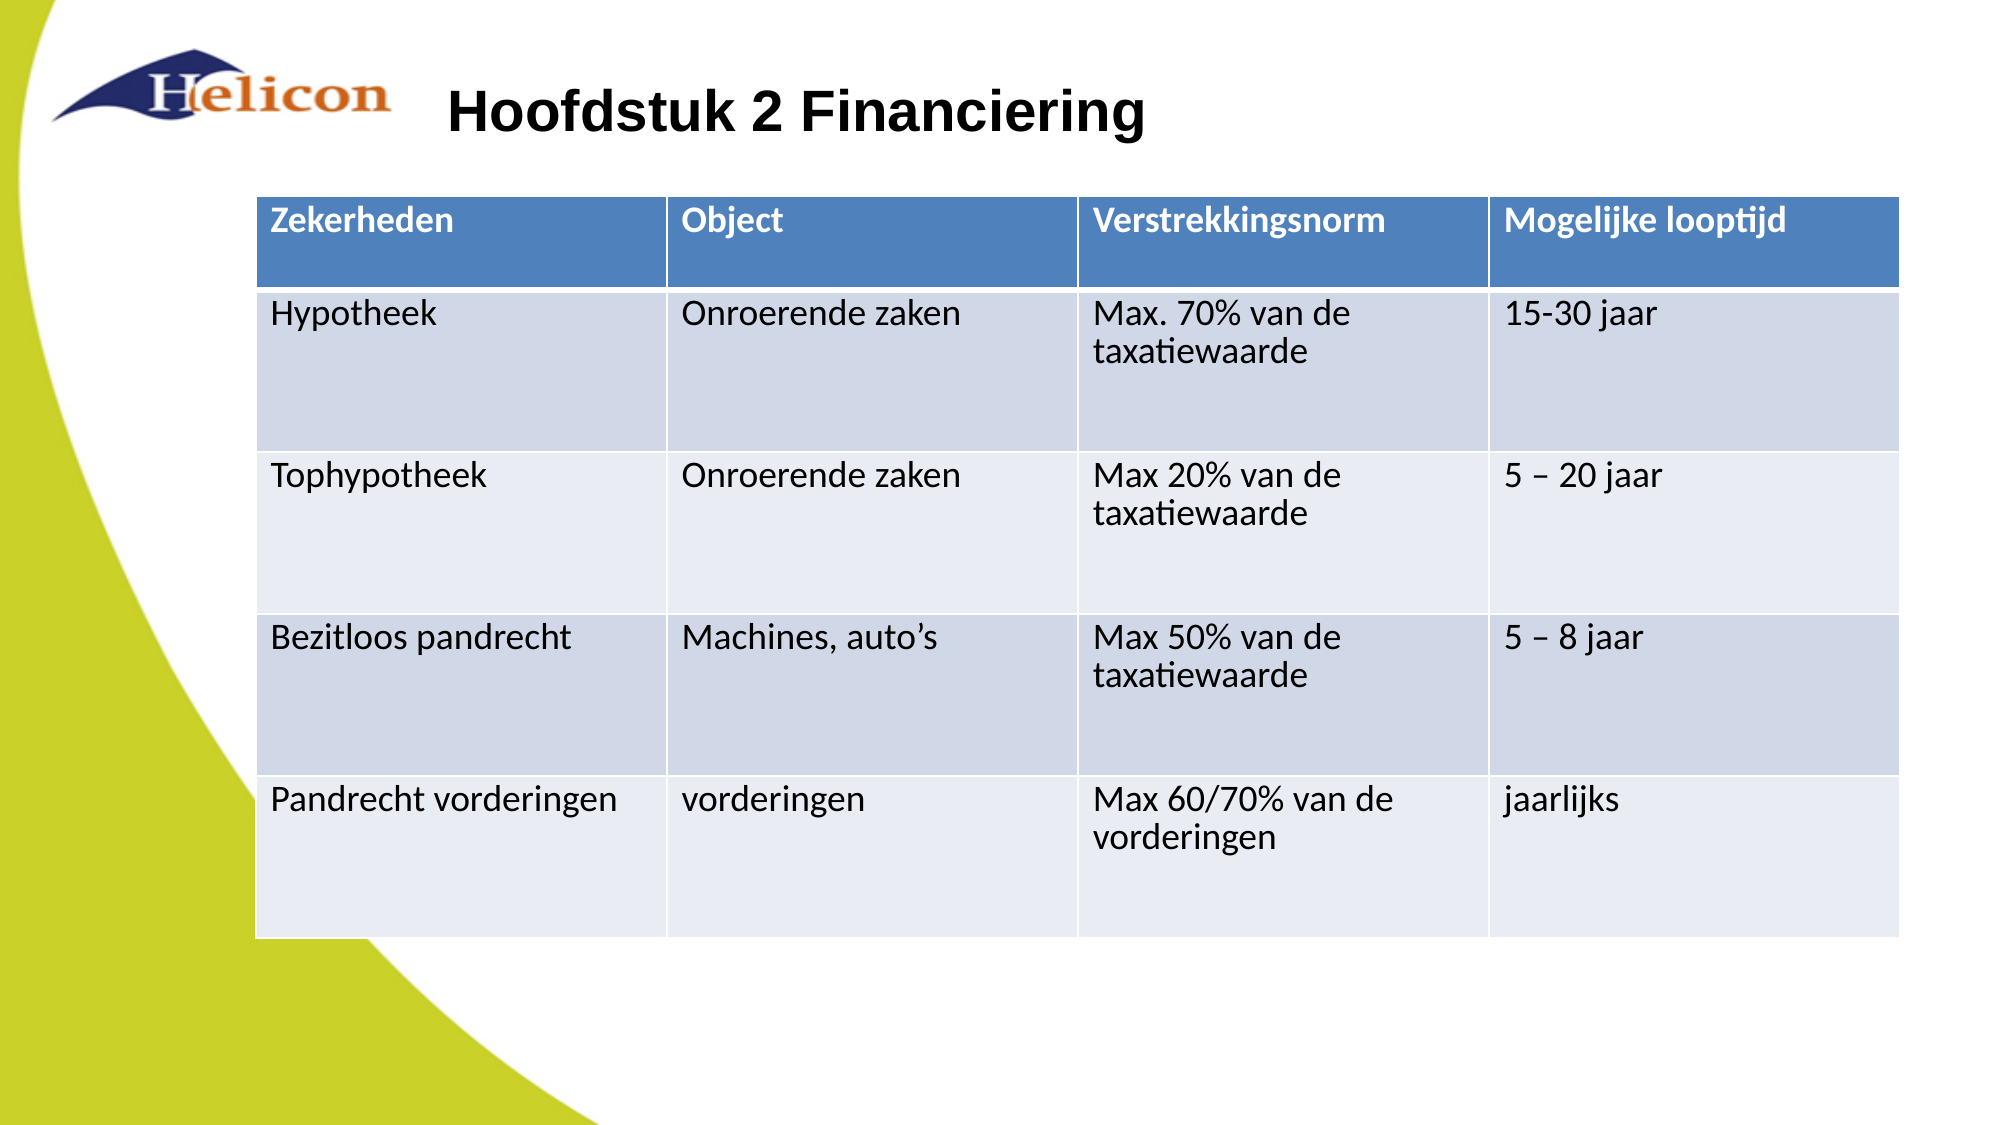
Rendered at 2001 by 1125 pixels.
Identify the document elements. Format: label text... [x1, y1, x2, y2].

table_cell jaarlijks [1490, 777, 1899, 937]
table_cell Max. 70% van de taxatiewaarde [1079, 293, 1488, 451]
title Hoofdstuk 2 Financiering [432, 54, 1887, 161]
table_cell Onroerende zaken [668, 453, 1077, 613]
table_cell vorderingen [668, 777, 1077, 937]
table_cell Pandrecht vorderingen [257, 777, 666, 937]
table_cell 15-30 jaar [1490, 293, 1899, 451]
table_cell Onroerende zaken [668, 293, 1077, 451]
table_cell Bezitloos pandrecht [257, 615, 666, 775]
table_cell Max 50% van de taxatiewaarde [1079, 615, 1488, 775]
table_cell 5 – 20 jaar [1490, 453, 1899, 613]
table_header Mogelijke looptijd [1490, 197, 1899, 287]
table_cell Machines, auto’s [668, 615, 1077, 775]
table_cell Hypotheek [257, 293, 666, 451]
table_cell Tophypotheek [257, 453, 666, 613]
picture [0, 0, 2000, 1125]
table_cell Max 60/70% van de vorderingen [1079, 777, 1488, 937]
table_header Zekerheden [257, 197, 666, 287]
table_cell Max 20% van de taxatiewaarde [1079, 453, 1488, 613]
table_cell 5 – 8 jaar [1490, 615, 1899, 775]
table_header Verstrekkingsnorm [1079, 197, 1488, 287]
table_header Object [668, 197, 1077, 287]
